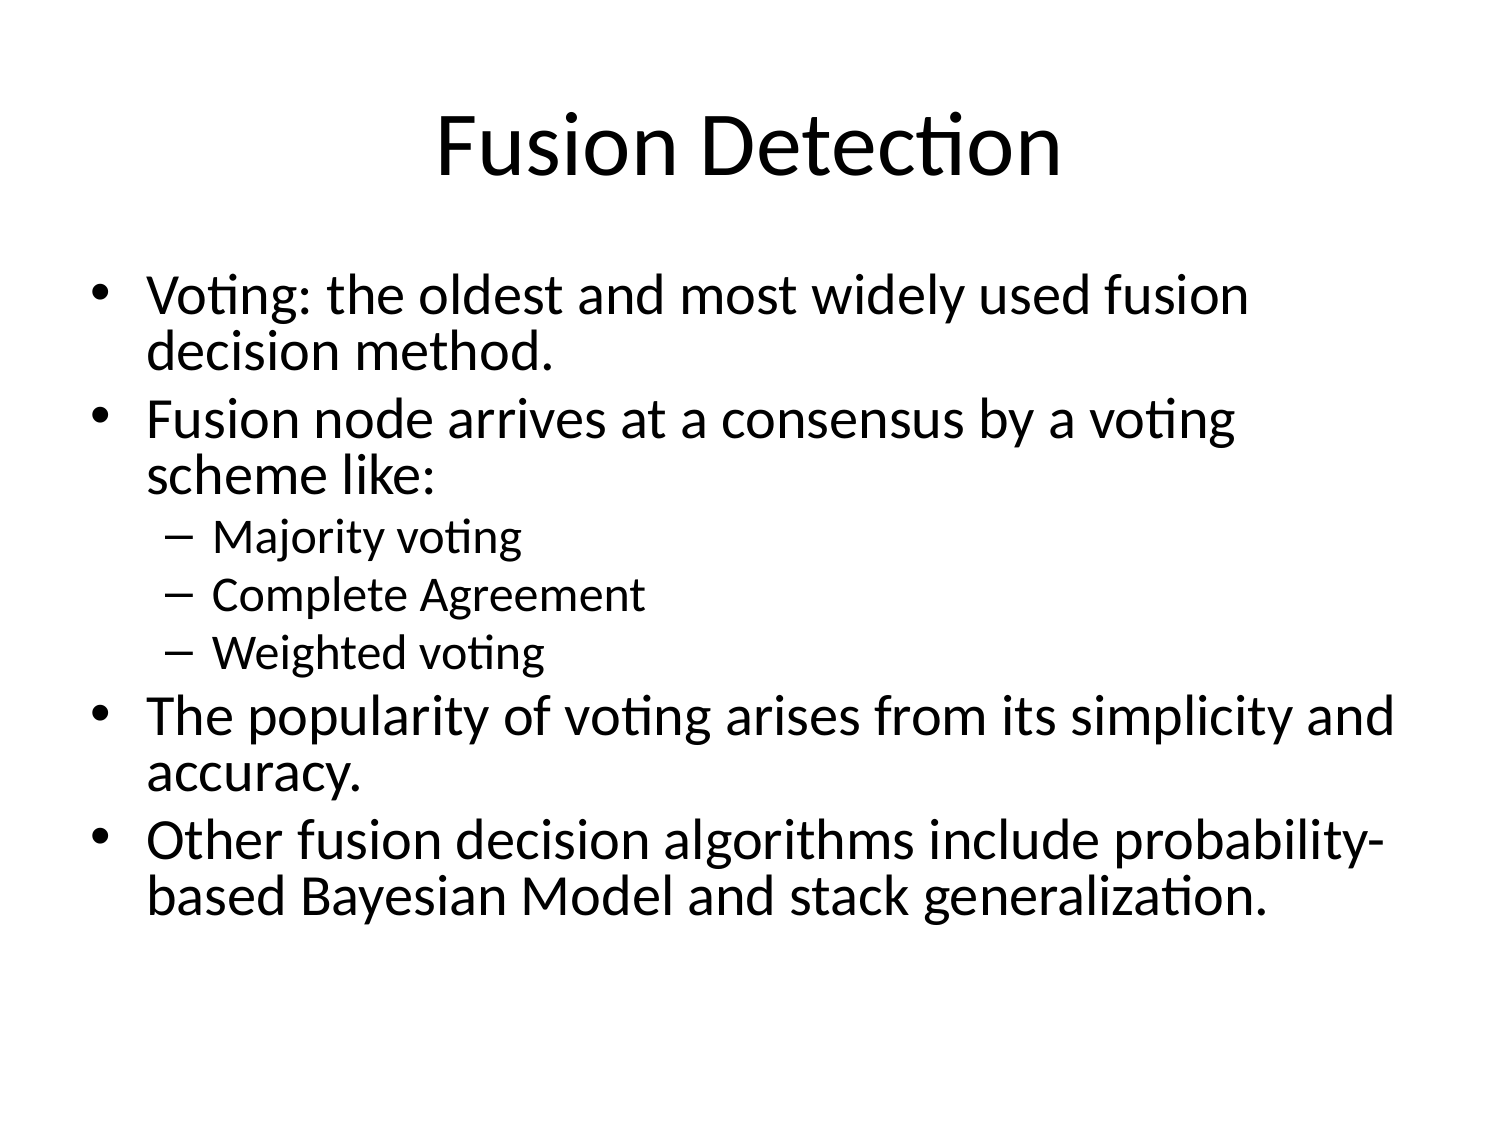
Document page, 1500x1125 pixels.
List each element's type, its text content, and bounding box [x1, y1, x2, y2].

title Fusion Detection [75, 45, 1425, 233]
list Voting: the oldest and most widely used fusion decision method. Fusion node arrives at a consensus by a voting scheme like: Majority voting Complete Agreement Weighted voting The popularity of voting arises from its simplicity and accuracy. Other fusion decision algorithms include probability-based Bayesian Model and stack generalization. [75, 262, 1425, 1005]
